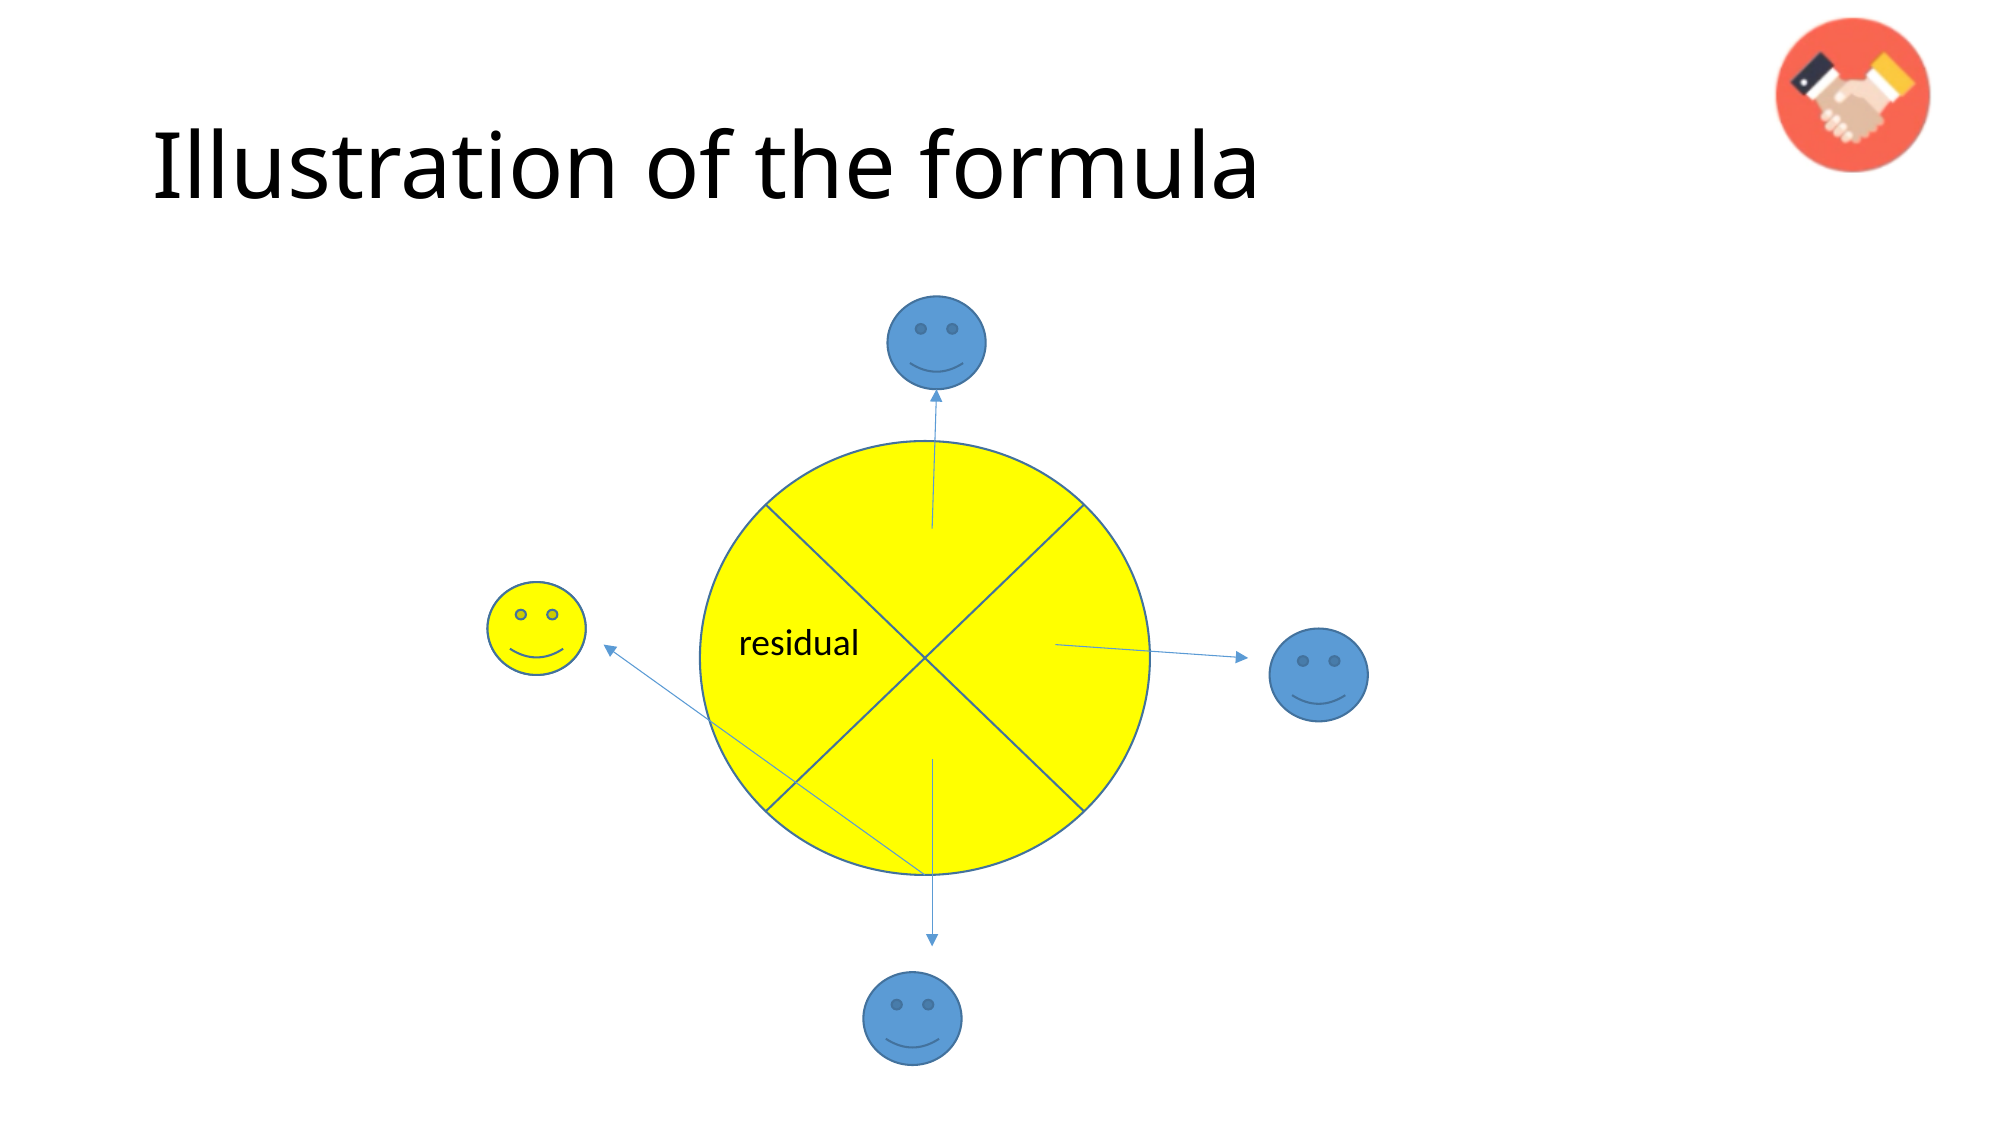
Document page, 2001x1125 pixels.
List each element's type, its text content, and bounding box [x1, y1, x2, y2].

text_box [886, 295, 987, 391]
text_box [862, 971, 963, 1067]
text_box [486, 581, 587, 676]
title Illustration of the formula [137, 59, 1863, 278]
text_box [603, 644, 700, 659]
text_box residual [724, 610, 888, 671]
picture [1749, 8, 1954, 182]
text_box [1268, 627, 1369, 723]
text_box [1055, 644, 1249, 659]
text_box [698, 439, 1151, 876]
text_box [932, 389, 937, 529]
